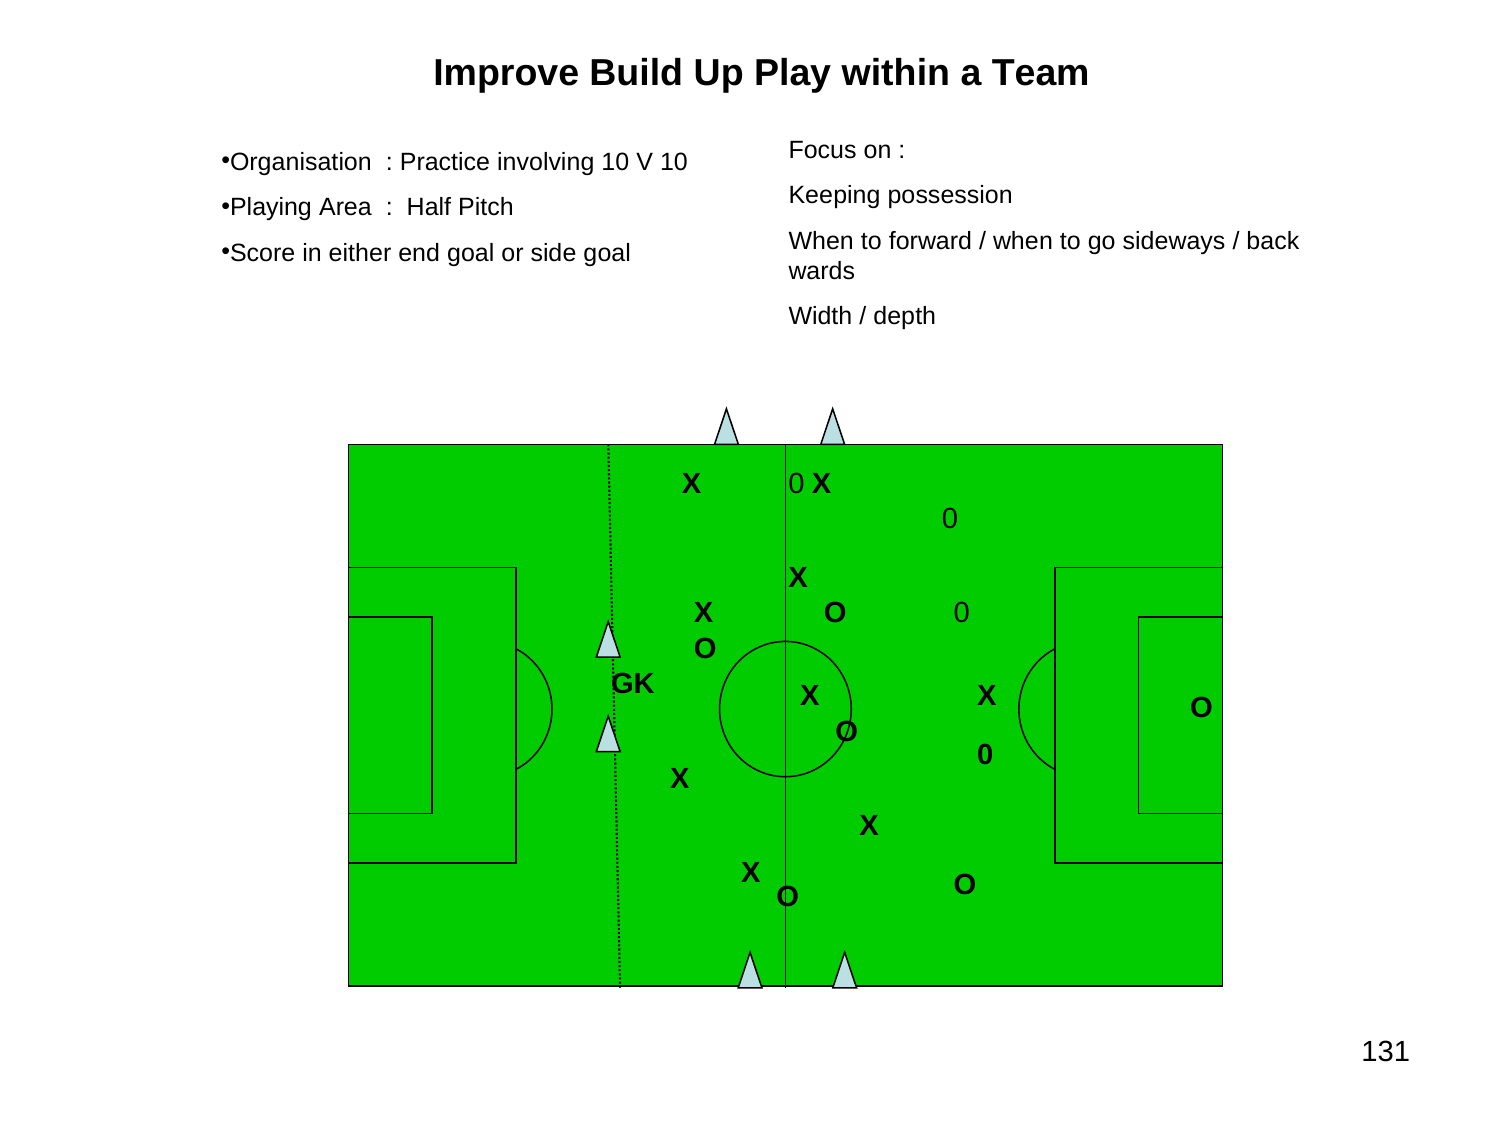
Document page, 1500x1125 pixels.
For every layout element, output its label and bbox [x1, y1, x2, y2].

text_box [253, 0, 1270, 101]
text_box [206, 137, 762, 274]
text_box [773, 125, 1388, 338]
text_box [1074, 1024, 1425, 1103]
text_box [348, 397, 1306, 988]
